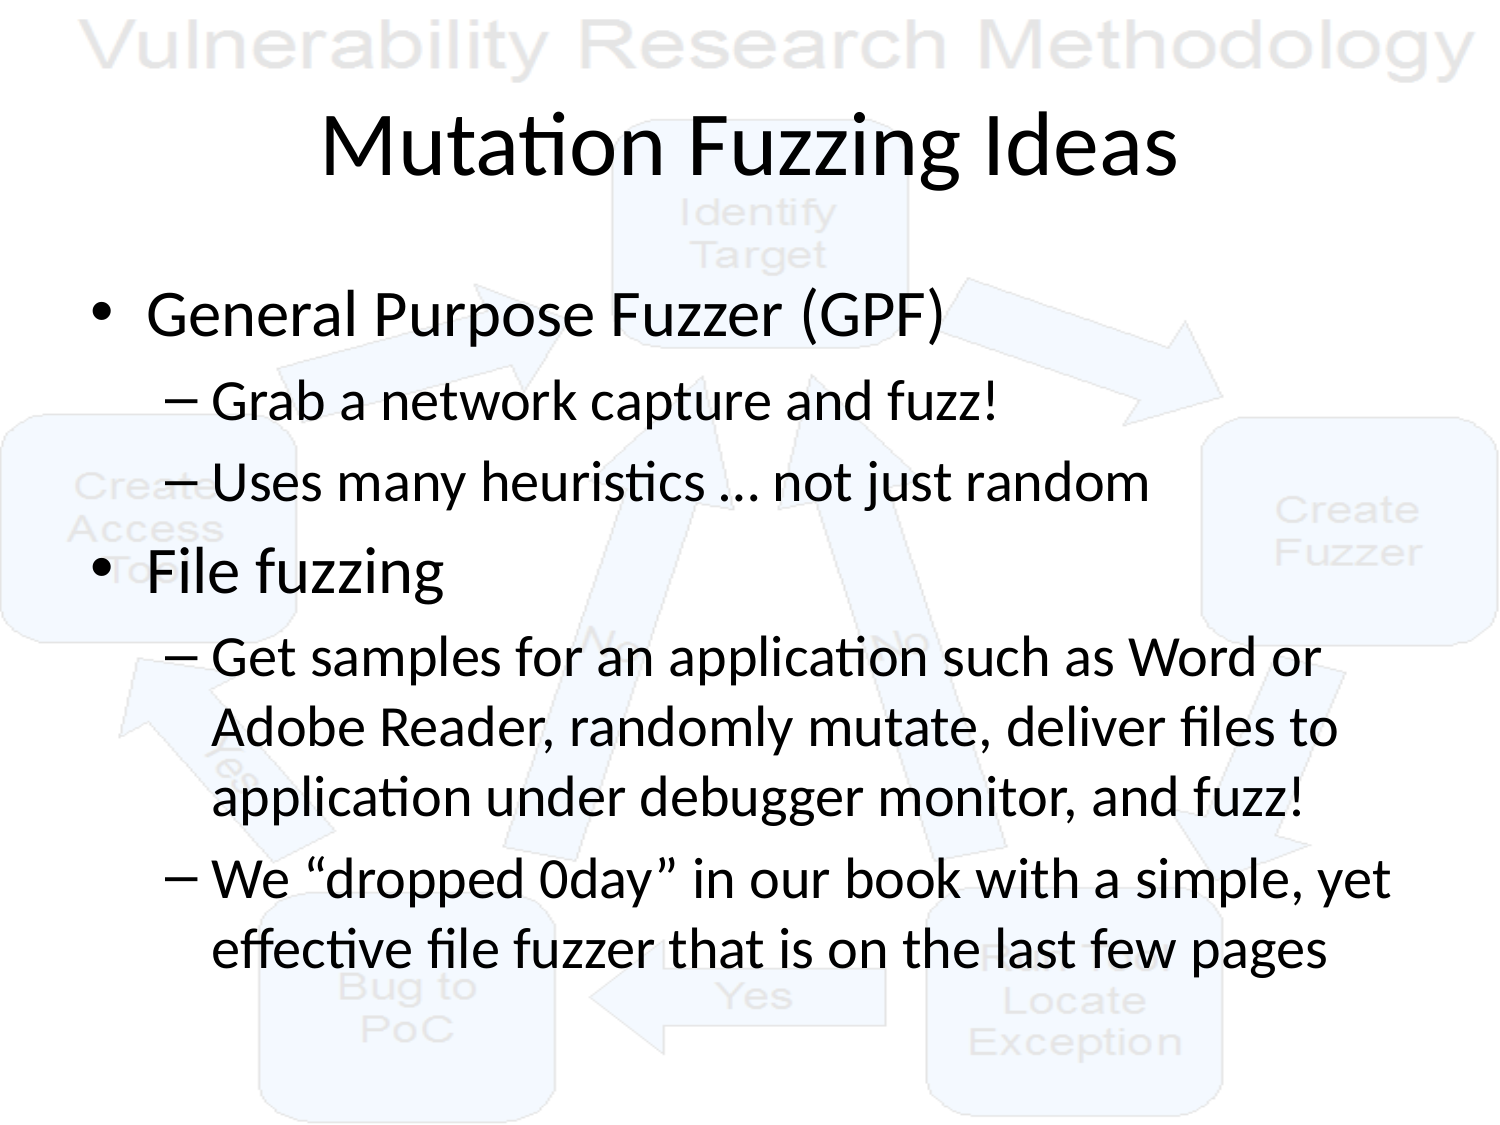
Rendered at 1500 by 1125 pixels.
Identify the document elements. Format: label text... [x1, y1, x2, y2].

title Mutation Fuzzing Ideas [75, 45, 1425, 233]
list General Purpose Fuzzer (GPF) Grab a network capture and fuzz! Uses many heuristics … not just random File fuzzing Get samples for an application such as Word or Adobe Reader, randomly mutate, deliver files to application under debugger monitor, and fuzz! We “dropped 0day” in our book with a simple, yet effective file fuzzer that is on the last few pages [75, 262, 1425, 1005]
